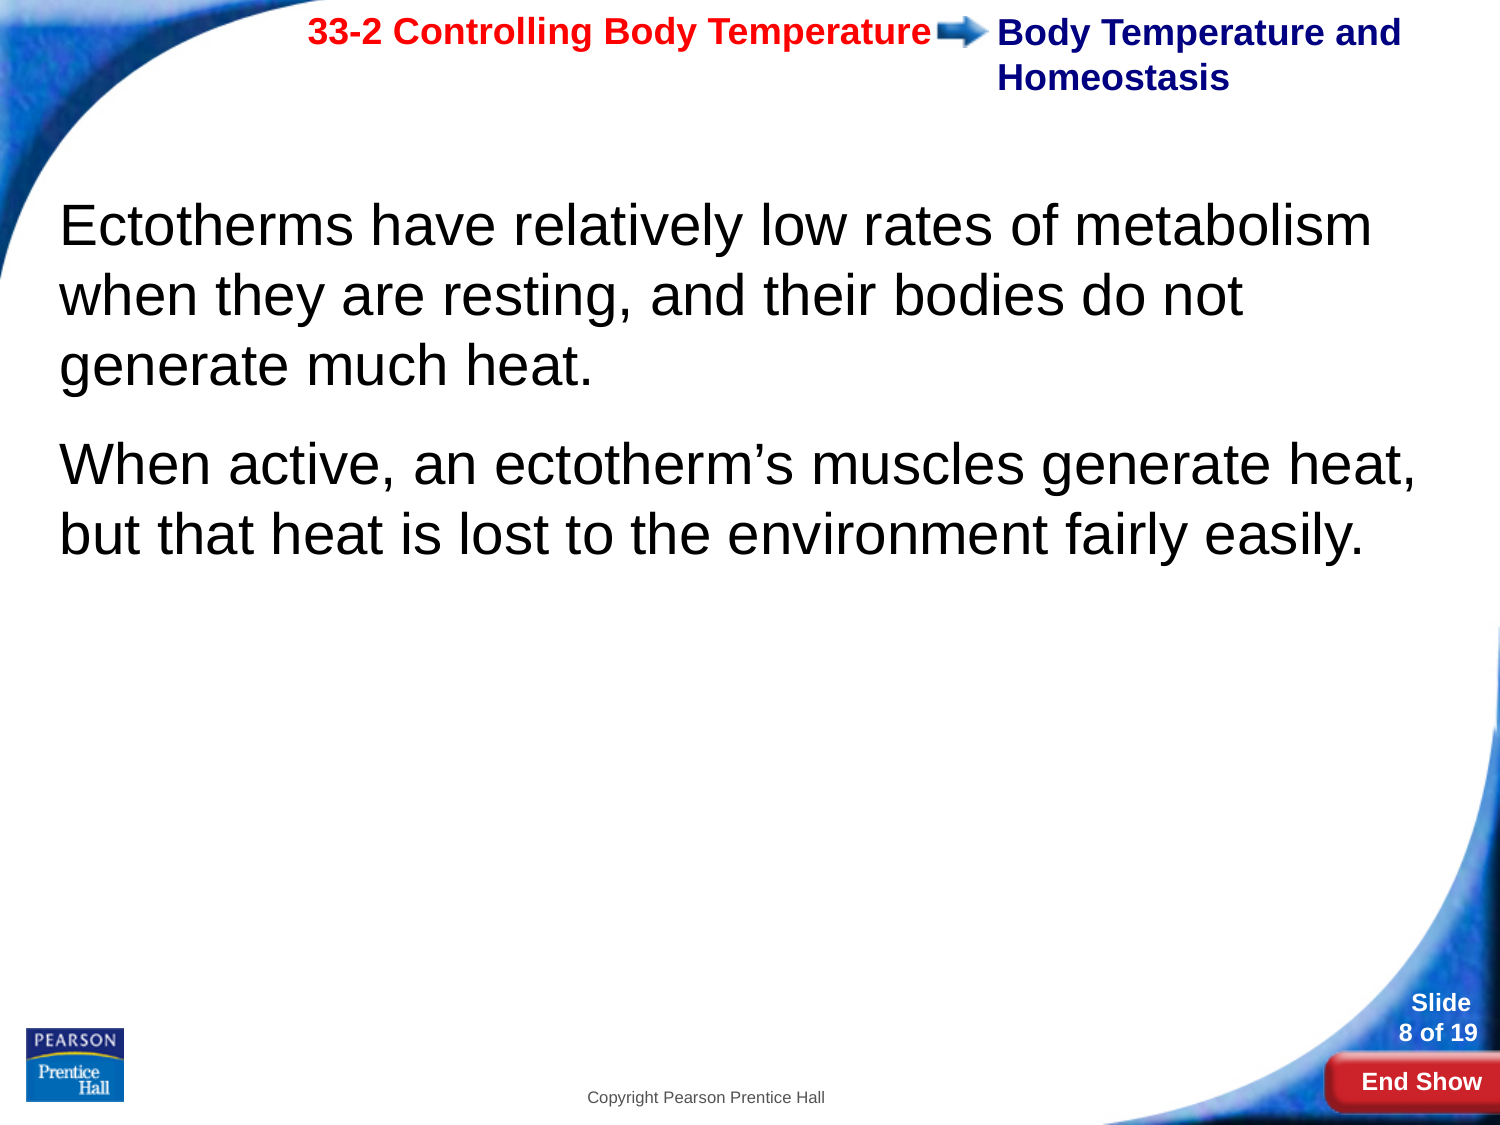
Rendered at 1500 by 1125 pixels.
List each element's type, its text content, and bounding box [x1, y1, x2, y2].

picture [0, 0, 1500, 1125]
title Body Temperature and Homeostasis [981, 0, 1500, 76]
footer Copyright Pearson Prentice Hall [468, 1078, 945, 1105]
list Ectotherms have relatively low rates of metabolism when they are resting, and their bodies do not generate much heat. When active, an ectotherm’s muscles generate heat, but that heat is lost to the environment fairly easily. [44, 179, 1463, 976]
